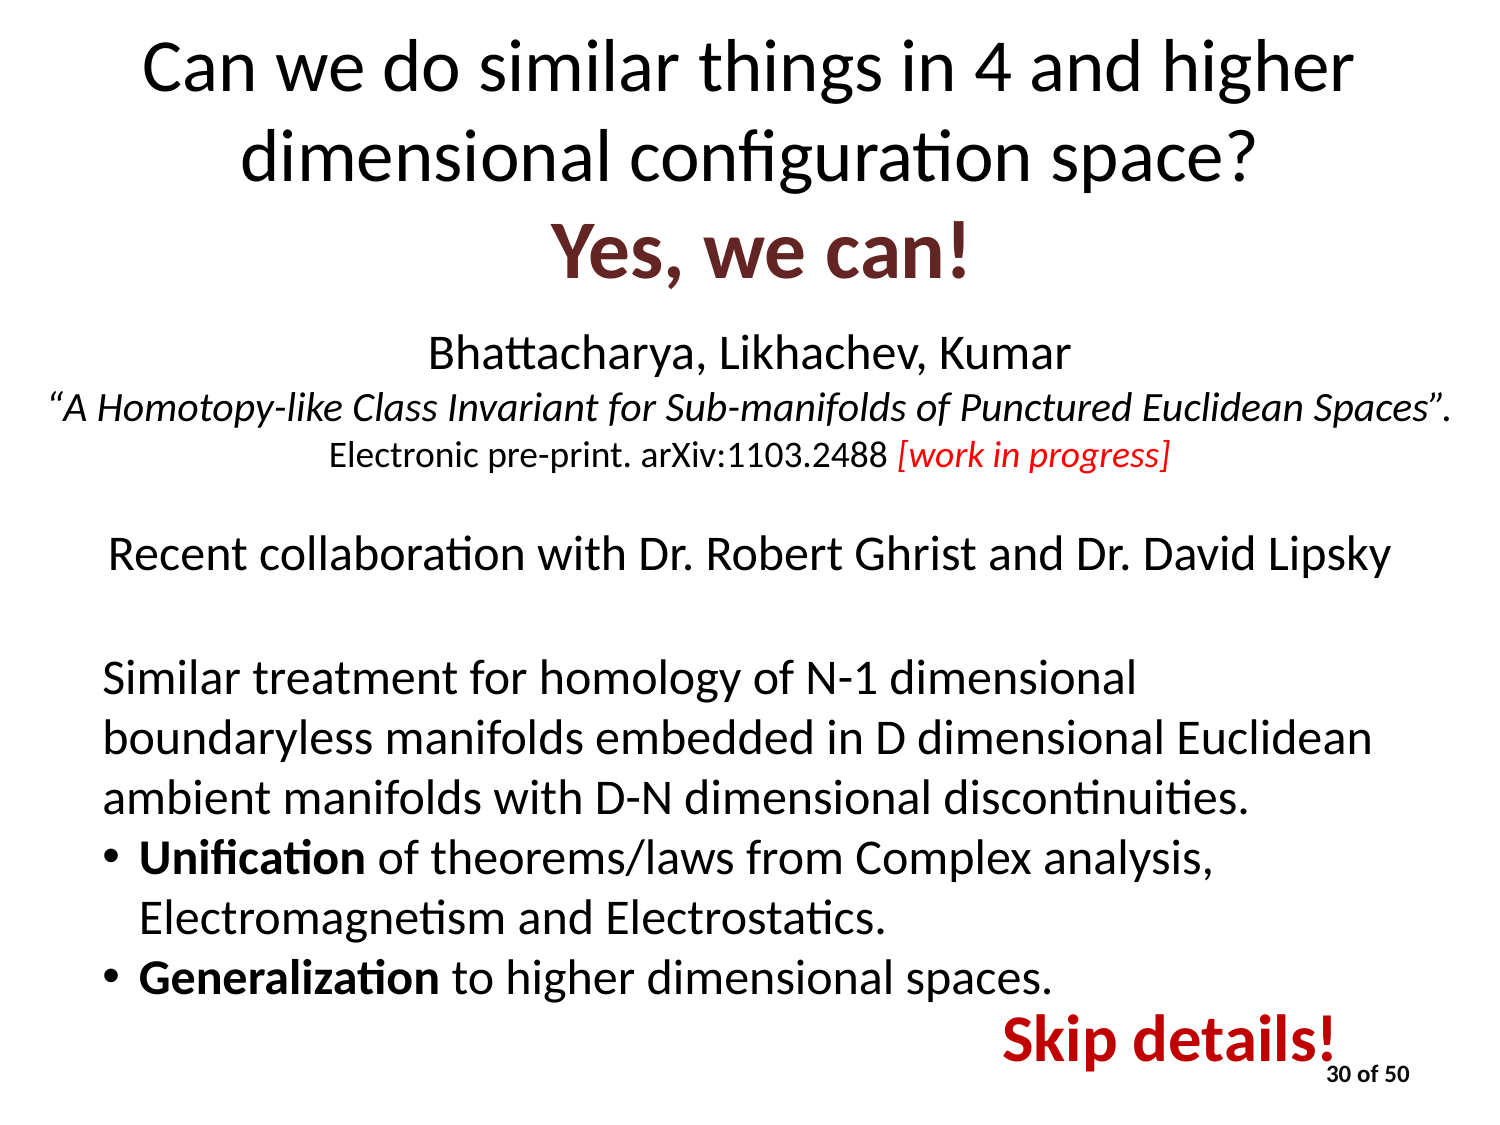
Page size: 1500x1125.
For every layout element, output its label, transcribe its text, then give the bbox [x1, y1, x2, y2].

text_box Skip details! [987, 987, 1375, 1083]
text_box Bhattacharya, Likhachev, Kumar “A Homotopy-like Class Invariant for Sub-manifolds of Punctured Euclidean Spaces”. Electronic pre-print. arXiv:1103.2488 [work in progress] Recent collaboration with Dr. Robert Ghrist and Dr. David Lipsky [0, 312, 1500, 588]
slide_number 30 of 50 [1074, 1042, 1425, 1103]
title Can we do similar things in 4 and higher dimensional configuration space? [75, 12, 1425, 200]
text_box Yes, we can! [487, 187, 1038, 303]
text_box Similar treatment for homology of N-1 dimensional boundaryless manifolds embedded in D dimensional Euclidean ambient manifolds with D-N dimensional discontinuities. Unification of theorems/laws from Complex analysis, Electromagnetism and Electrostatics. Generalization to higher dimensional spaces. [87, 637, 1413, 1013]
